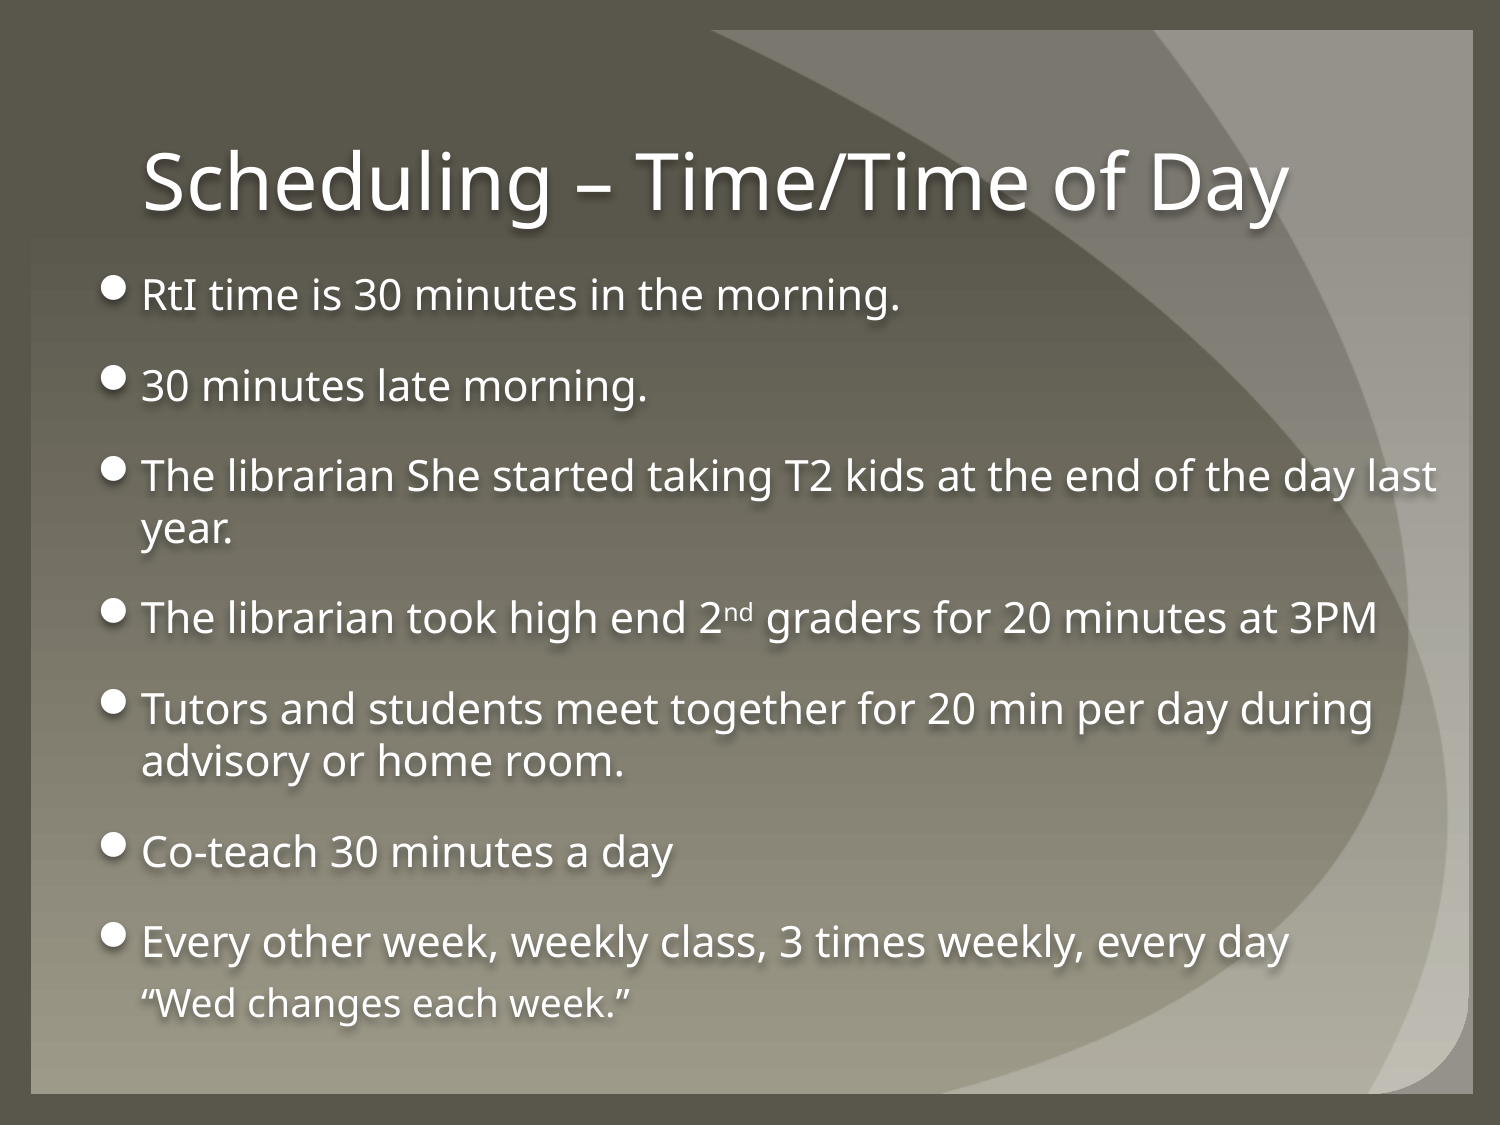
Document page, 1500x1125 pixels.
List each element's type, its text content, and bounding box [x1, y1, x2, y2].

picture [24, 30, 1473, 1094]
list RtI time is 30 minutes in the morning. 30 minutes late morning. The librarian She started taking T2 kids at the end of the day last year. The librarian took high end 2nd graders for 20 minutes at 3PM Tutors and students meet together for 20 min per day during advisory or home room. Co-teach 30 minutes a day Every other week, weekly class, 3 times weekly, every day “Wed changes each week.” [82, 259, 1456, 1044]
title Scheduling – Time/Time of Day [127, 62, 1372, 234]
